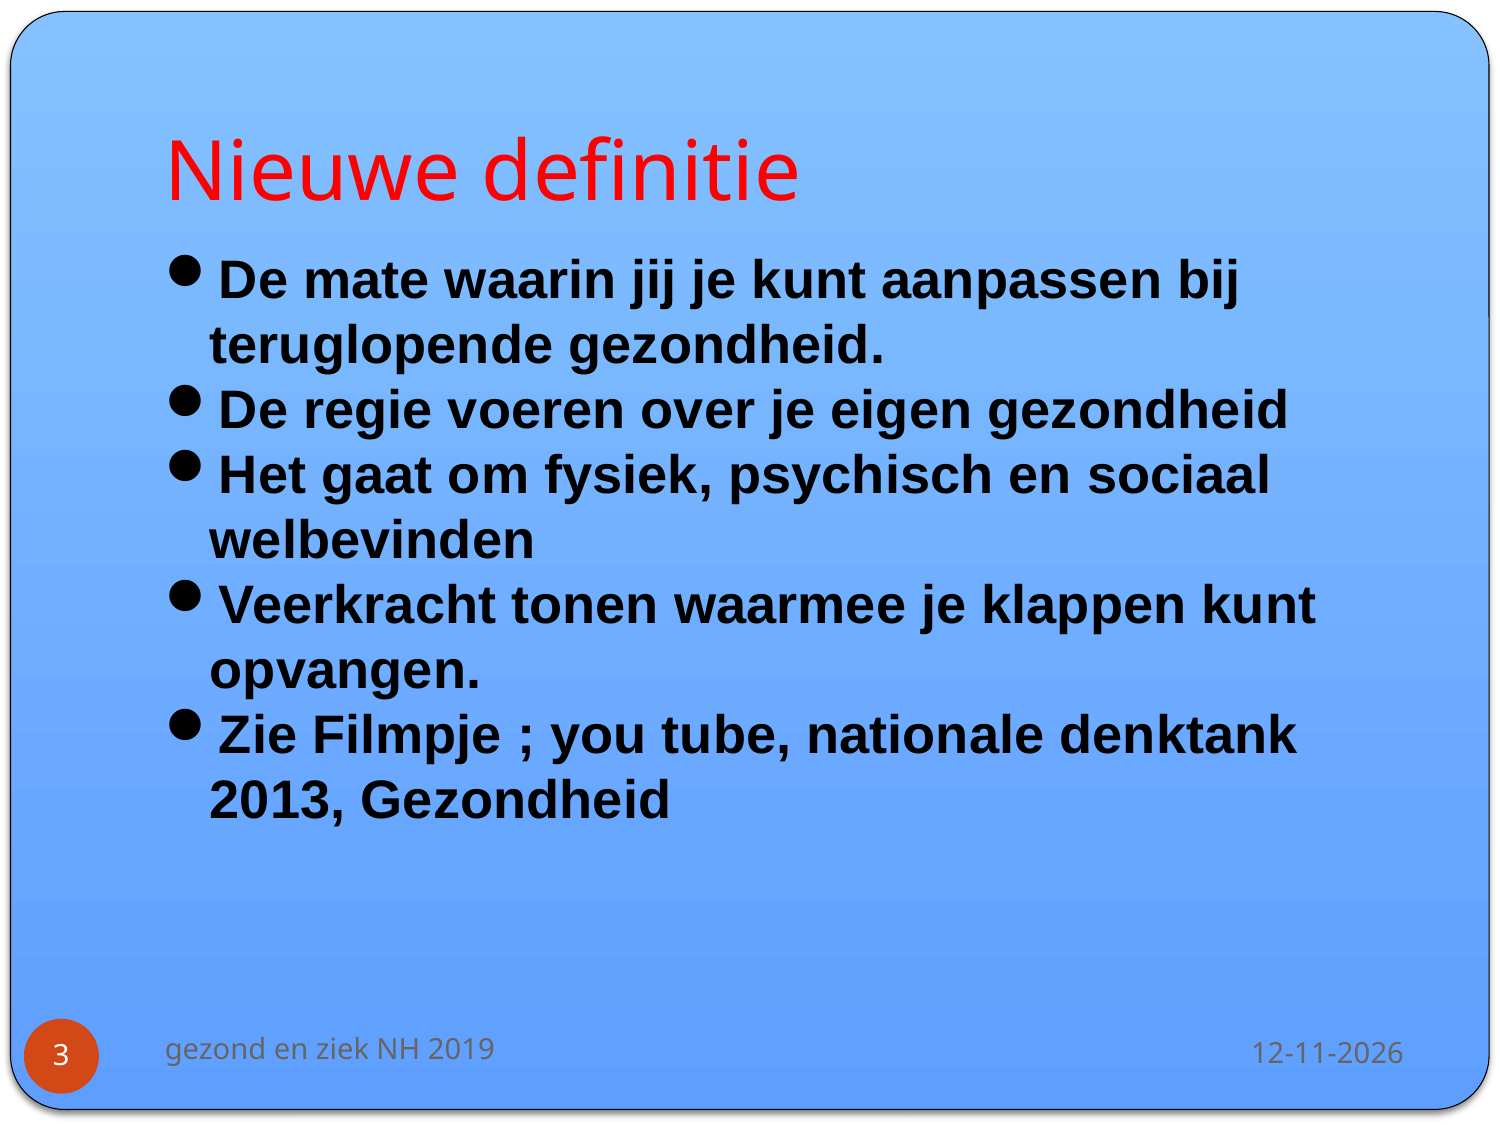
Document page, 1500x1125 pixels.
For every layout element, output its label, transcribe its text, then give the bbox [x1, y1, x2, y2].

title Nieuwe definitie [150, 45, 1425, 233]
list De mate waarin jij je kunt aanpassen bij teruglopende gezondheid. De regie voeren over je eigen gezondheid Het gaat om fysiek, psychisch en sociaal welbevinden Veerkracht tonen waarmee je klappen kunt opvangen. Zie Filmpje ; you tube, nationale denktank 2013, Gezondheid [150, 237, 1425, 988]
slide_number 3 [23, 1018, 99, 1094]
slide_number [1012, 1015, 1419, 1094]
footer gezond en ziek NH 2019 [150, 1012, 800, 1088]
